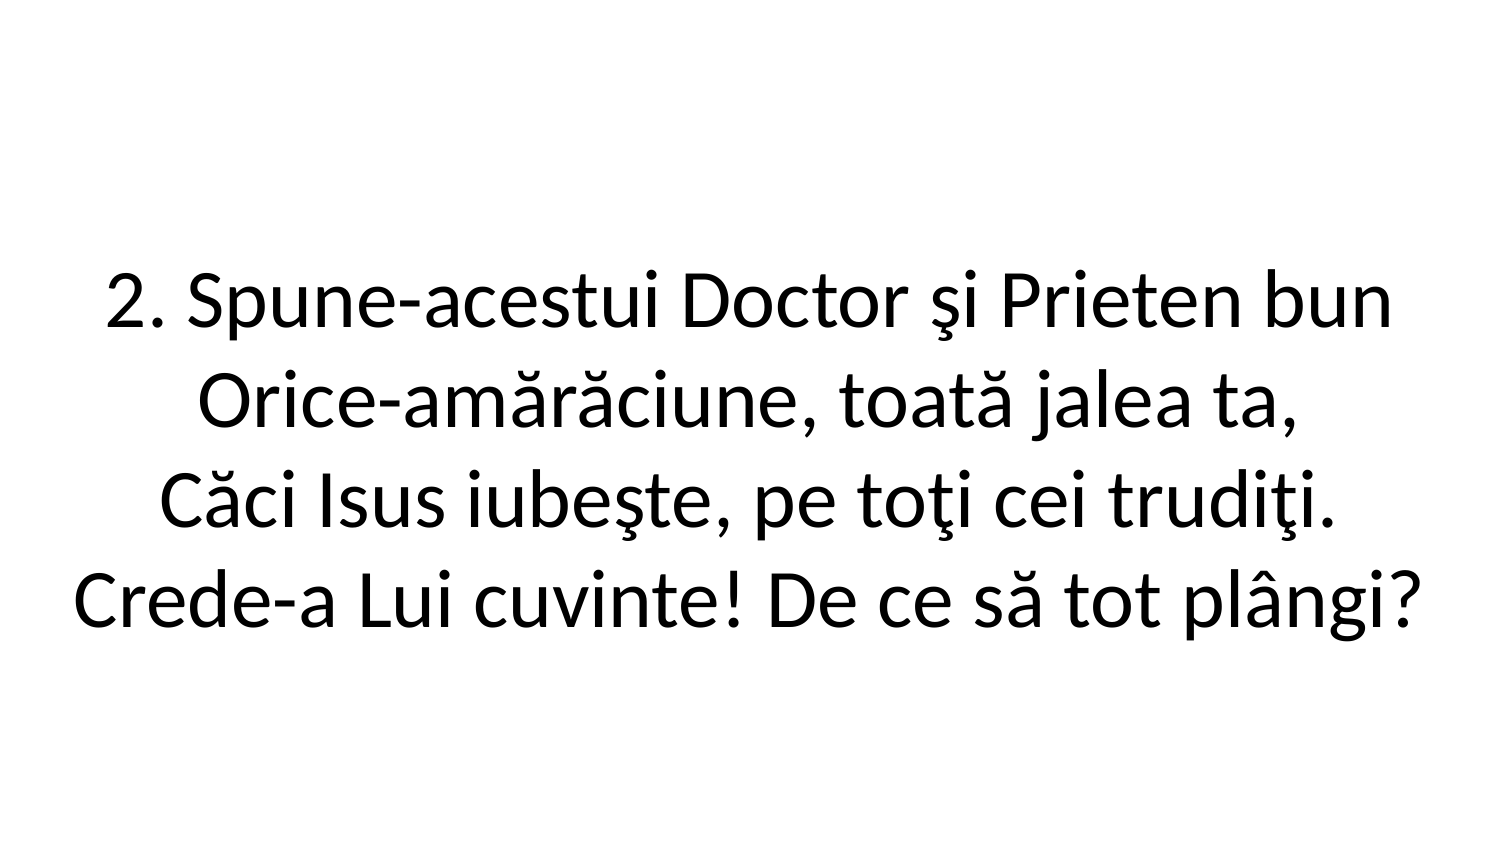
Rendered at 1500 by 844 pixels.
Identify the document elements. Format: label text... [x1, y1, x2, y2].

text_box 2. Spune-acestui Doctor şi Prieten bun Orice-amărăciune, toată jalea ta, Căci Isus iubeşte, pe toţi cei trudiţi. Crede-a Lui cuvinte! De ce să tot plângi? [59, 192, 1441, 652]
